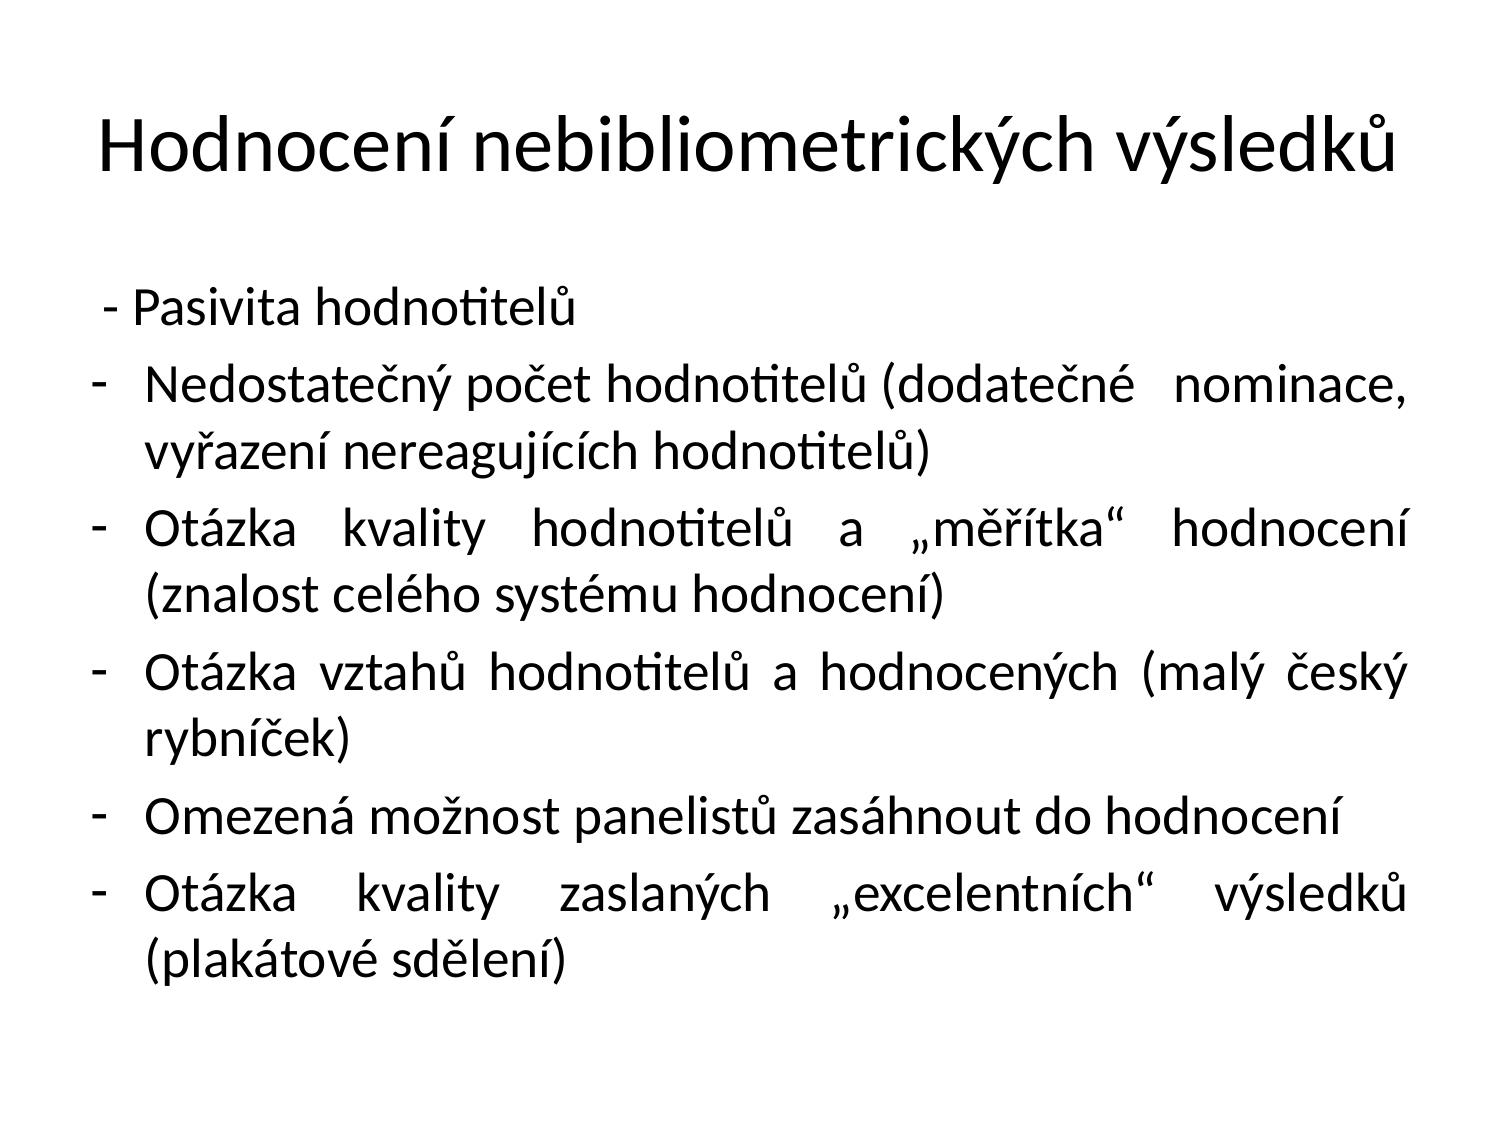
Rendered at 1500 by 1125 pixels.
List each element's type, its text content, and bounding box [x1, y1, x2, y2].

list - Pasivita hodnotitelů Nedostatečný počet hodnotitelů (dodatečné nominace, vyřazení nereagujících hodnotitelů) Otázka kvality hodnotitelů a „měřítka“ hodnocení (znalost celého systému hodnocení) Otázka vztahů hodnotitelů a hodnocených (malý český rybníček) Omezená možnost panelistů zasáhnout do hodnocení Otázka kvality zaslaných „excelentních“ výsledků (plakátové sdělení) [75, 262, 1425, 1005]
title Hodnocení nebibliometrických výsledků [75, 45, 1425, 233]
